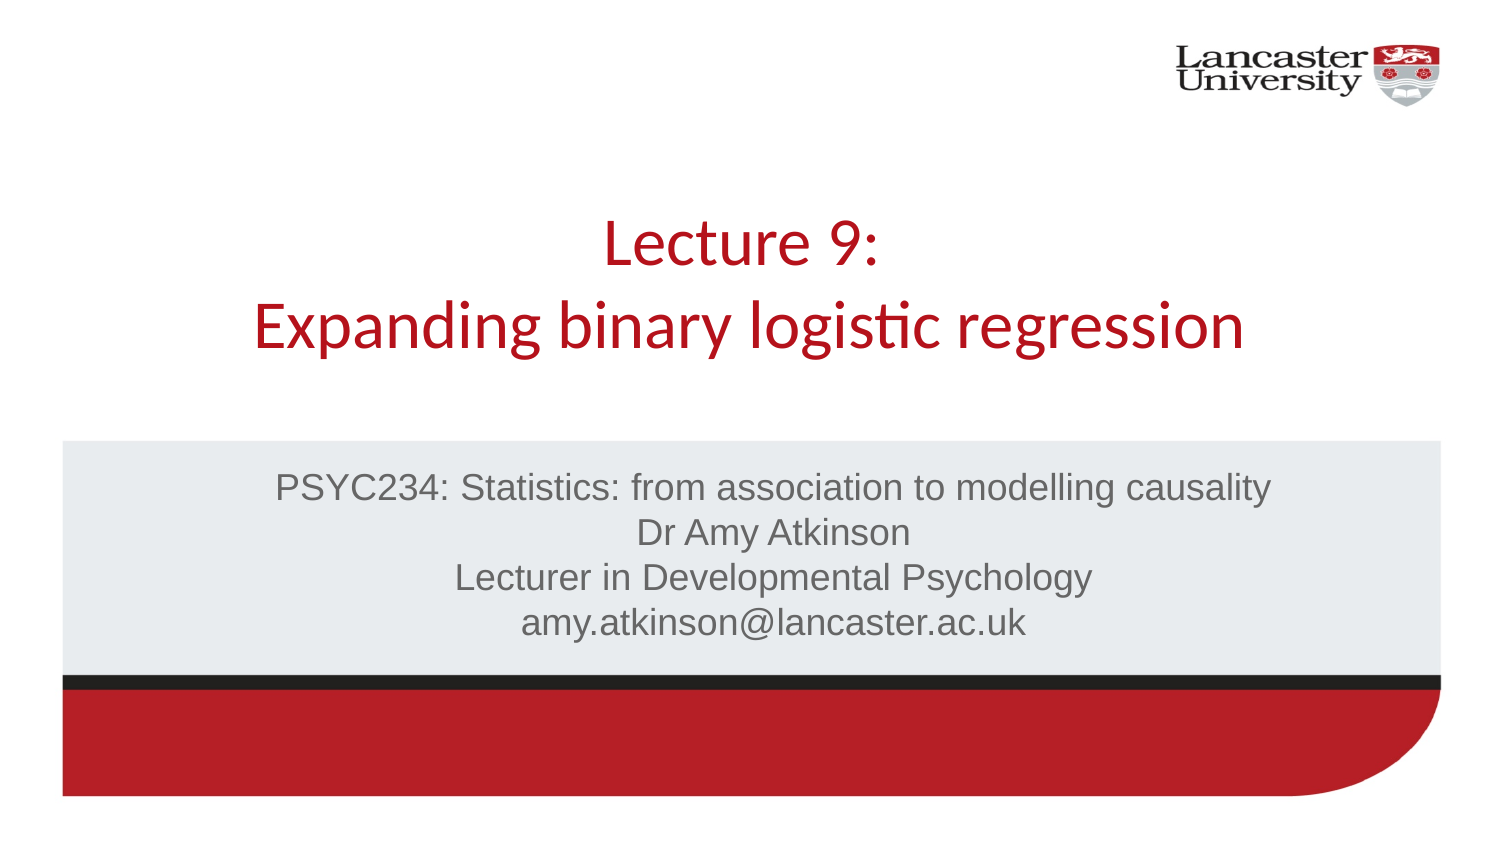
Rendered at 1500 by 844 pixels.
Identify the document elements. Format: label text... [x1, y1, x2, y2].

title Lecture 9: Expanding binary logistic regression [76, 191, 1424, 316]
subtitle PSYC234: Statistics: from association to modelling causality Dr Amy Atkinson Lecturer in Developmental Psychology amy.atkinson@lancaster.ac.uk [100, 457, 1447, 546]
picture [0, 0, 1500, 844]
